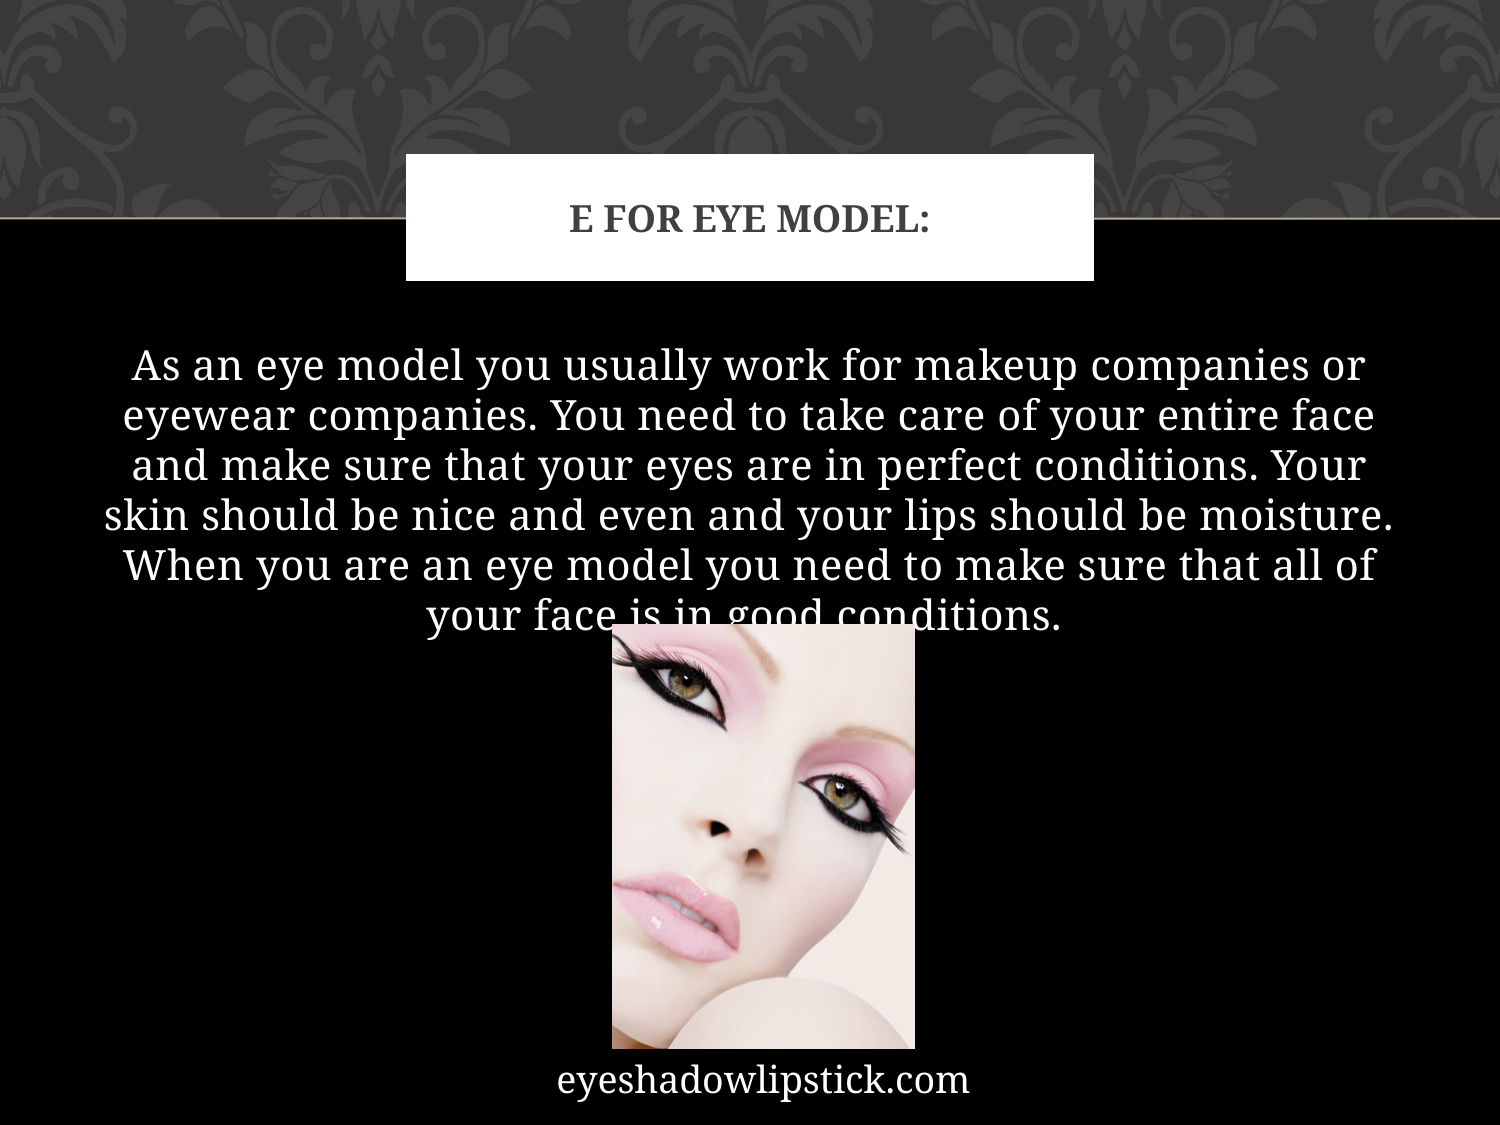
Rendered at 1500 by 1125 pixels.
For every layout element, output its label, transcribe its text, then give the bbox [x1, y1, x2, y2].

list As an eye model you usually work for makeup companies or eyewear companies. You need to take care of your entire face and make sure that your eyes are in perfect conditions. Your skin should be nice and even and your lips should be moisture. When you are an eye model you need to make sure that all of your face is in good conditions. [75, 331, 1425, 1000]
picture [612, 624, 916, 1049]
text_box eyeshadowlipstick.com [541, 1048, 986, 1108]
title E for eye model: [406, 154, 1094, 281]
